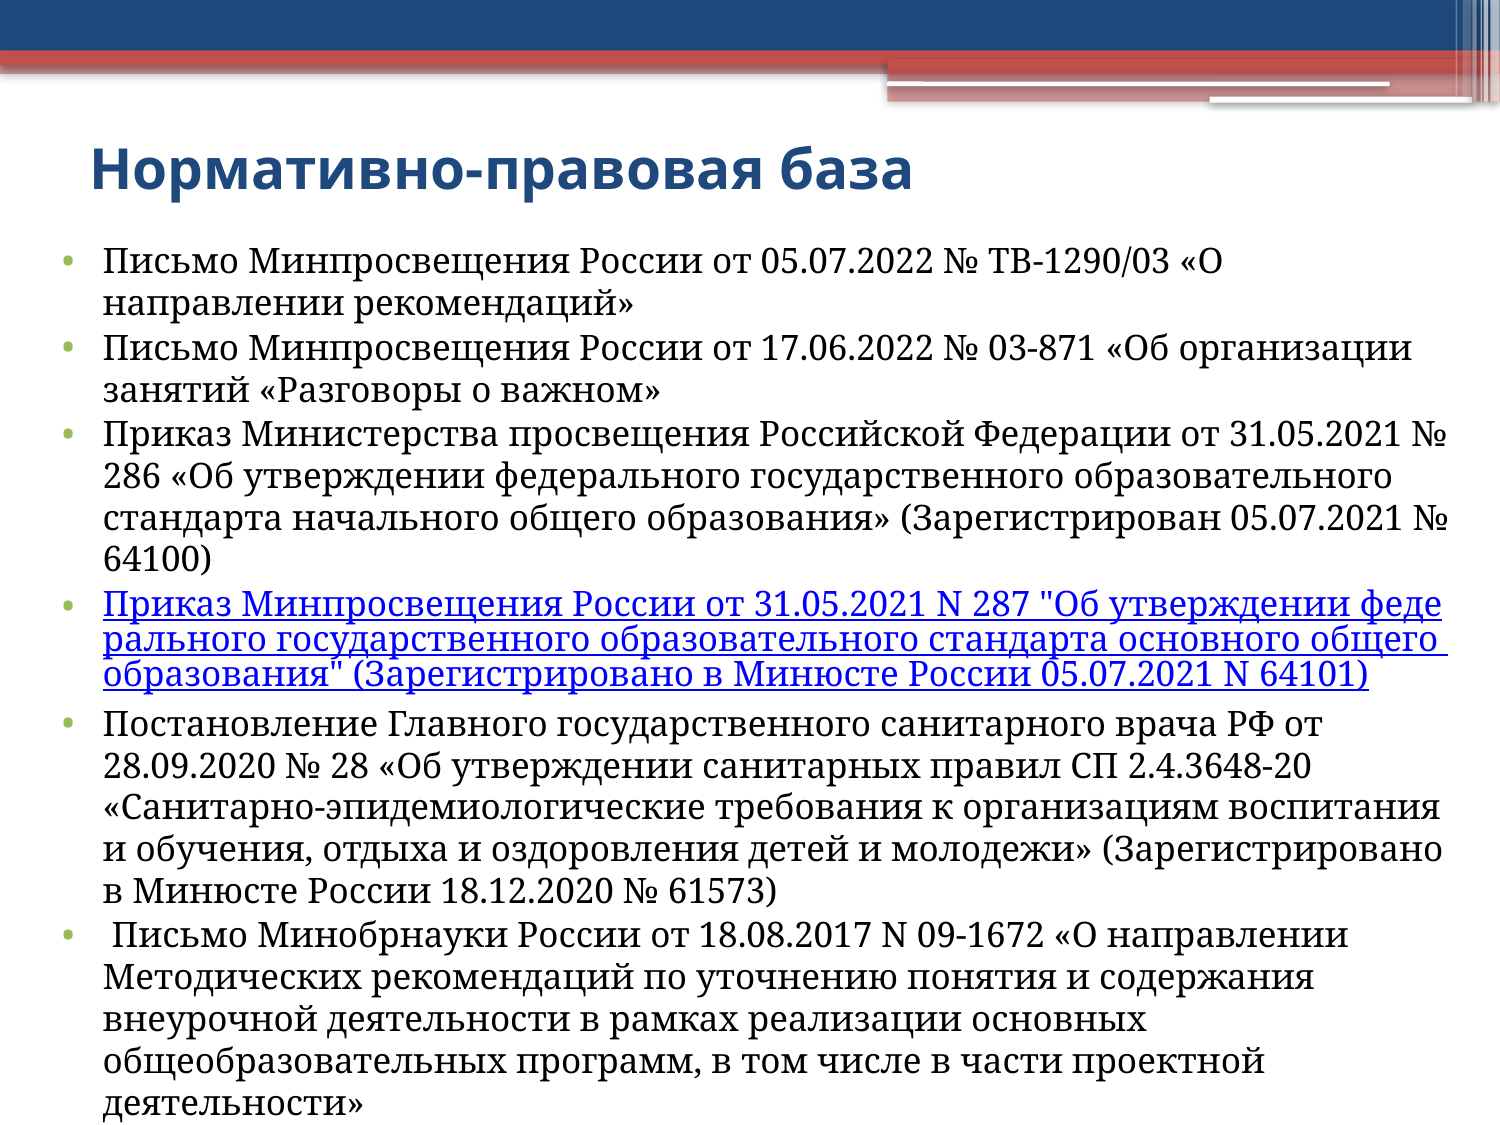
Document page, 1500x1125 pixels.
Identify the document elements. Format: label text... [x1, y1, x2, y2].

title Нормативно-правовая база [75, 125, 1425, 209]
list Письмо Минпросвещения России от 05.07.2022 № ТВ-1290/03 «О направлении рекомендаций» Письмо Минпросвещения России от 17.06.2022 № 03-871 «Об организации занятий «Разговоры о важном» Приказ Министерства просвещения Российской Федерации от 31.05.2021 № 286 «Об утверждении федерального государственного образовательного стандарта начального общего образования» (Зарегистрирован 05.07.2021 № 64100) Приказ Минпросвещения России от 31.05.2021 N 287 "Об утверждении федерального государственного образовательного стандарта основного общего образования" (Зарегистрировано в Минюсте России 05.07.2021 N 64101) Постановление Главного государственного санитарного врача РФ от 28.09.2020 № 28 «Об утверждении санитарных правил СП 2.4.3648-20 «Санитарно-эпидемиологические требования к организациям воспитания и обучения, отдыха и оздоровления детей и молодежи» (Зарегистрировано в Минюсте России 18.12.2020 № 61573) Письмо Минобрнауки России от 18.08.2017 N 09-1672 «О направлении Методических рекомендаций по уточнению понятия и содержания внеурочной деятельности в рамках реализации основных общеобразовательных программ, в том числе в части проектной деятельности» [29, 231, 1471, 1125]
